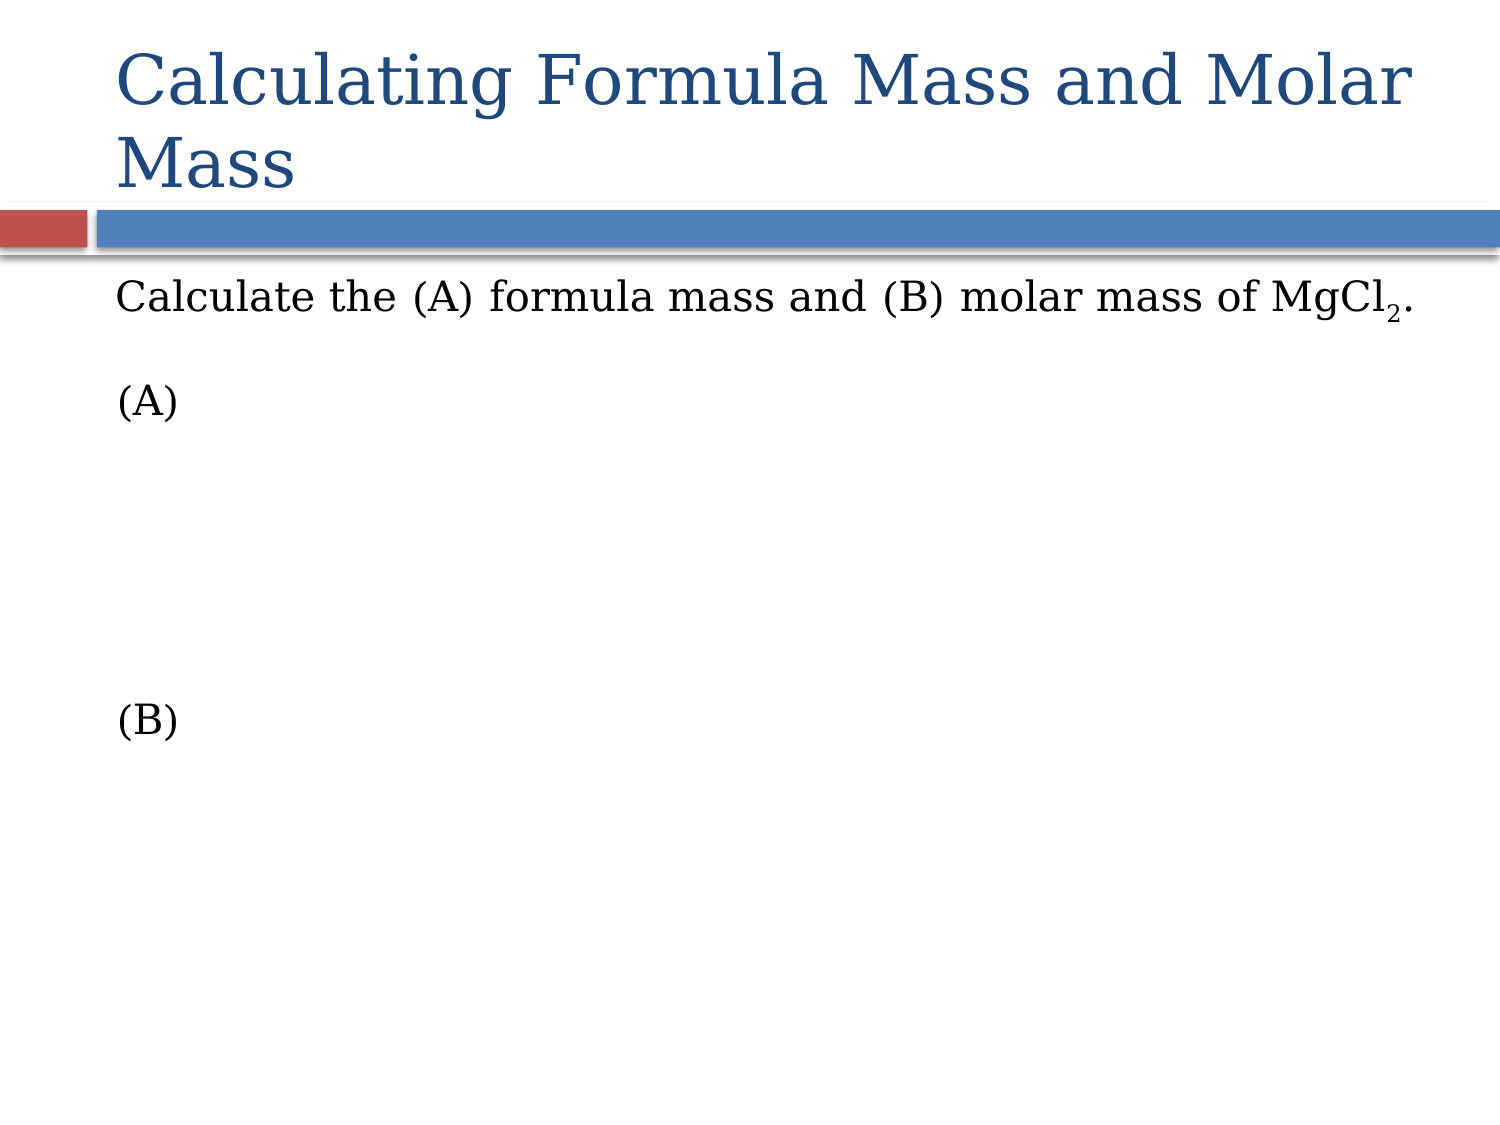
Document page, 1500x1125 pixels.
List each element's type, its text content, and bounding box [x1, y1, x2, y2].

title Calculating Formula Mass and Molar Mass [100, 37, 1438, 200]
